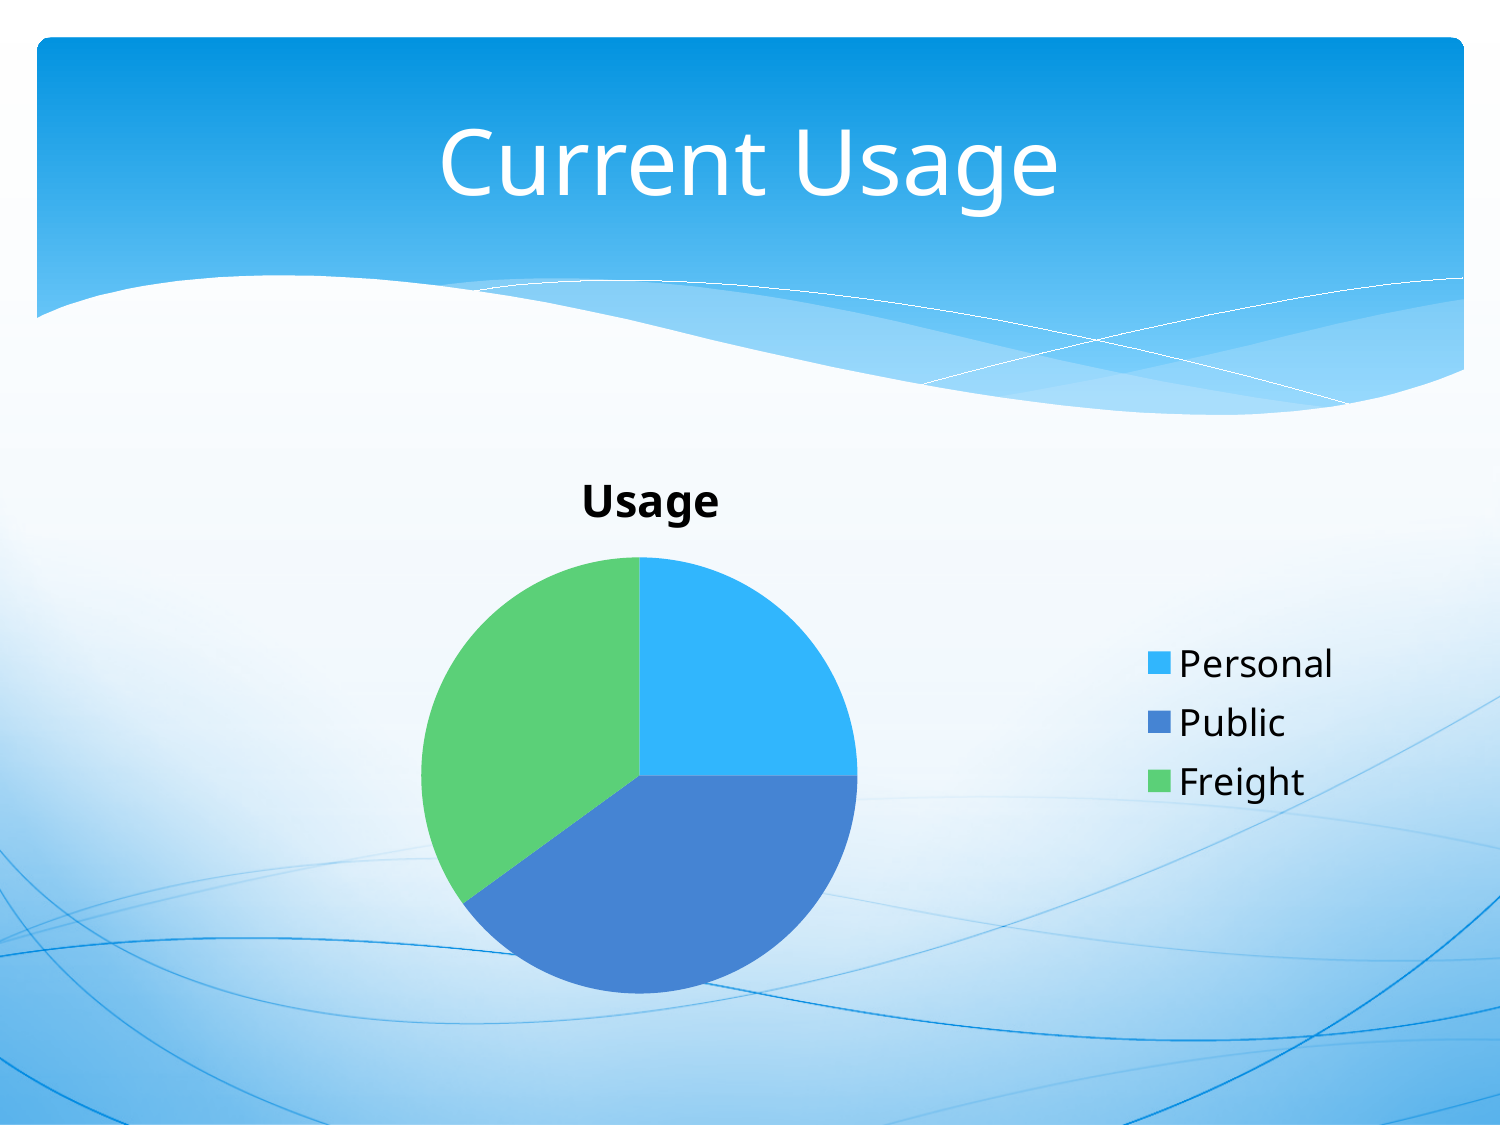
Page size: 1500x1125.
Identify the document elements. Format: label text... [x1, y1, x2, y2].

chart [142, 438, 1359, 1006]
title Current Usage [75, 55, 1425, 261]
